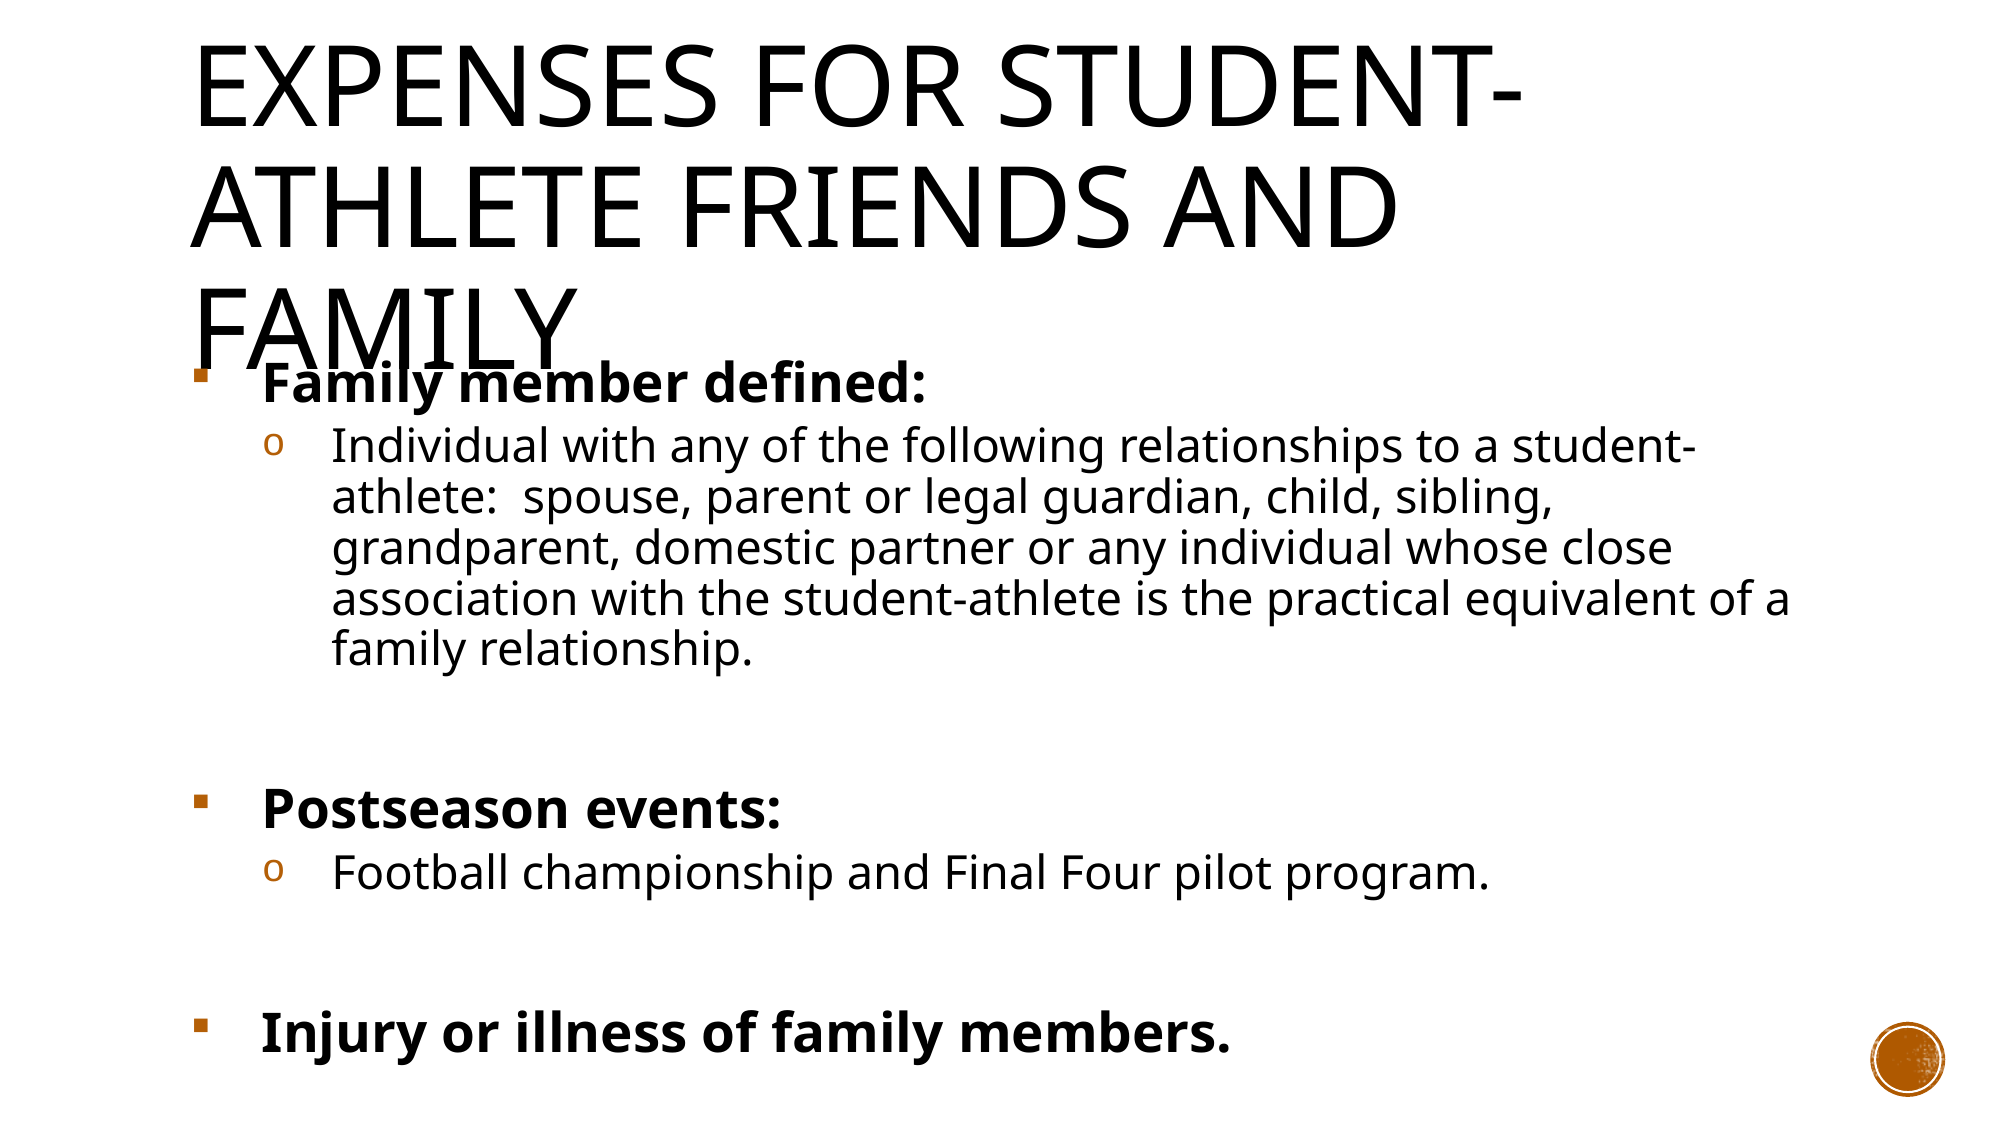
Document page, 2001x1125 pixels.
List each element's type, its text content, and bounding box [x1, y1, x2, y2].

title Expenses for Student-Athlete Friends and Family [175, 79, 1826, 344]
list Family member defined: Individual with any of the following relationships to a student-athlete: spouse, parent or legal guardian, child, sibling, grandparent, domestic partner or any individual whose close association with the student-athlete is the practical equivalent of a family relationship. Postseason events: Football championship and Final Four pilot program. Injury or illness of family members. [175, 348, 1826, 1078]
